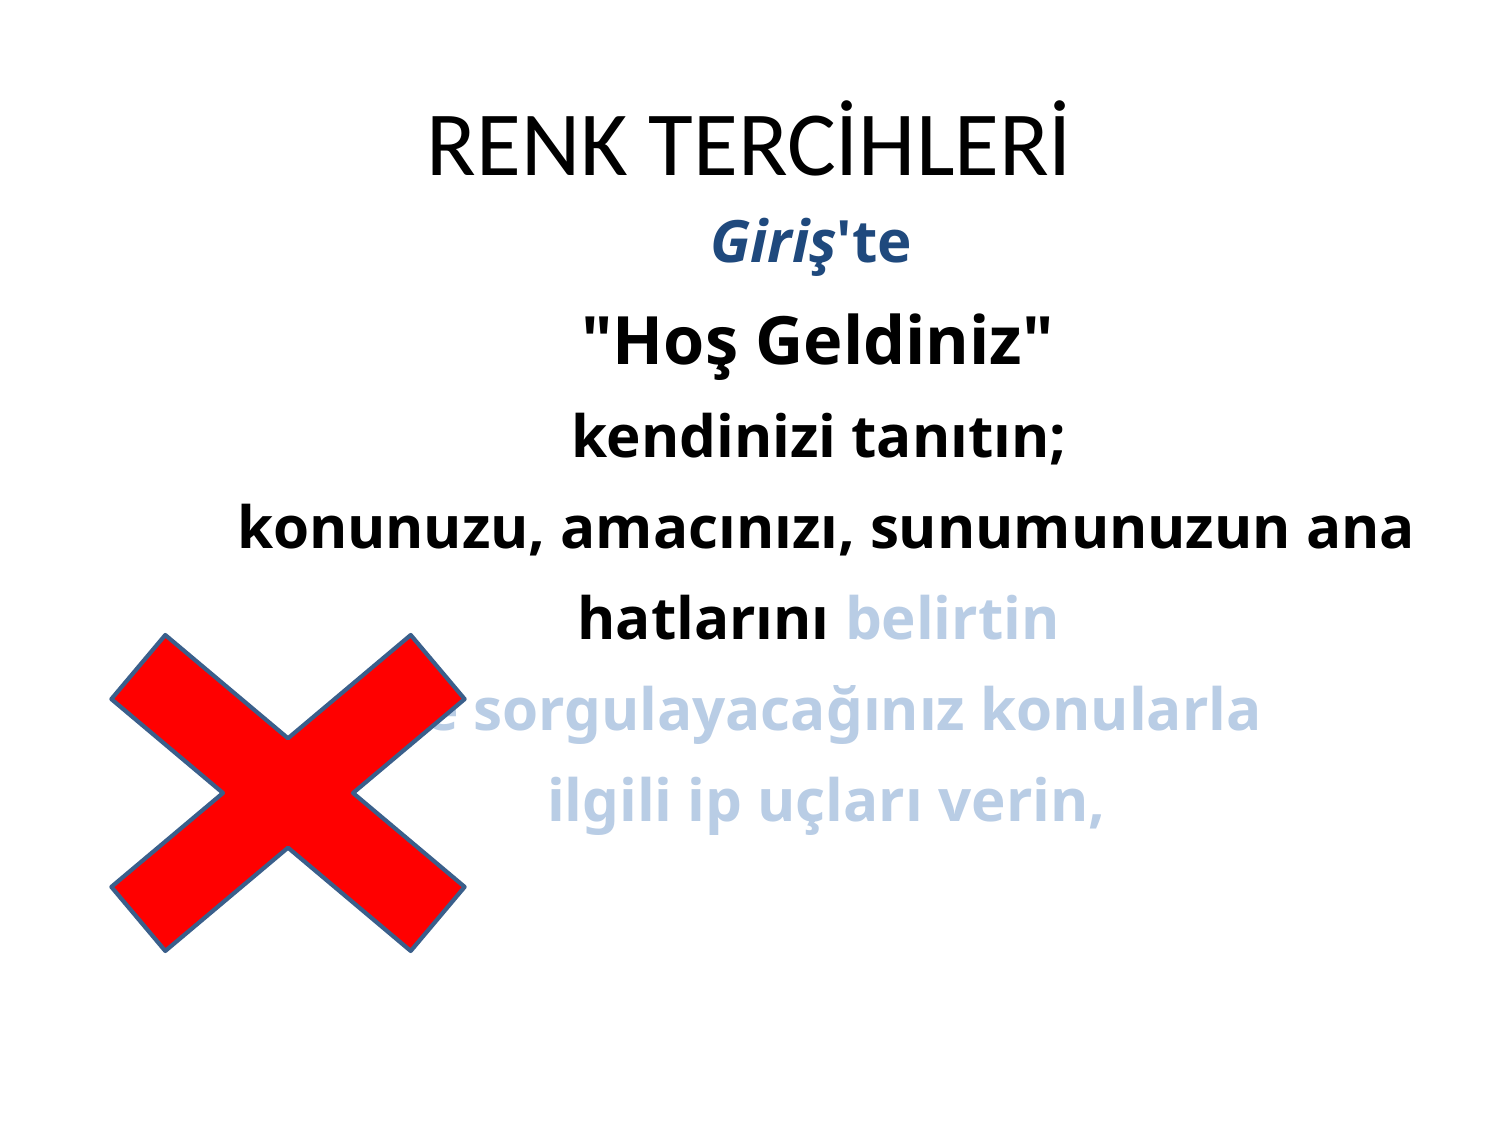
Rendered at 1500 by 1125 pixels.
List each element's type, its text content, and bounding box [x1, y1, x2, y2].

title RENK TERCİHLERİ [75, 45, 1425, 233]
text_box Giriş'te "Hoş Geldiniz" kendinizi tanıtın; konunuzu, amacınızı, sunumunuzun ana hatlarını belirtin ve sorgulayacağınız konularla ilgili ip uçları verin, [152, 175, 1500, 841]
text_box [109, 632, 467, 954]
